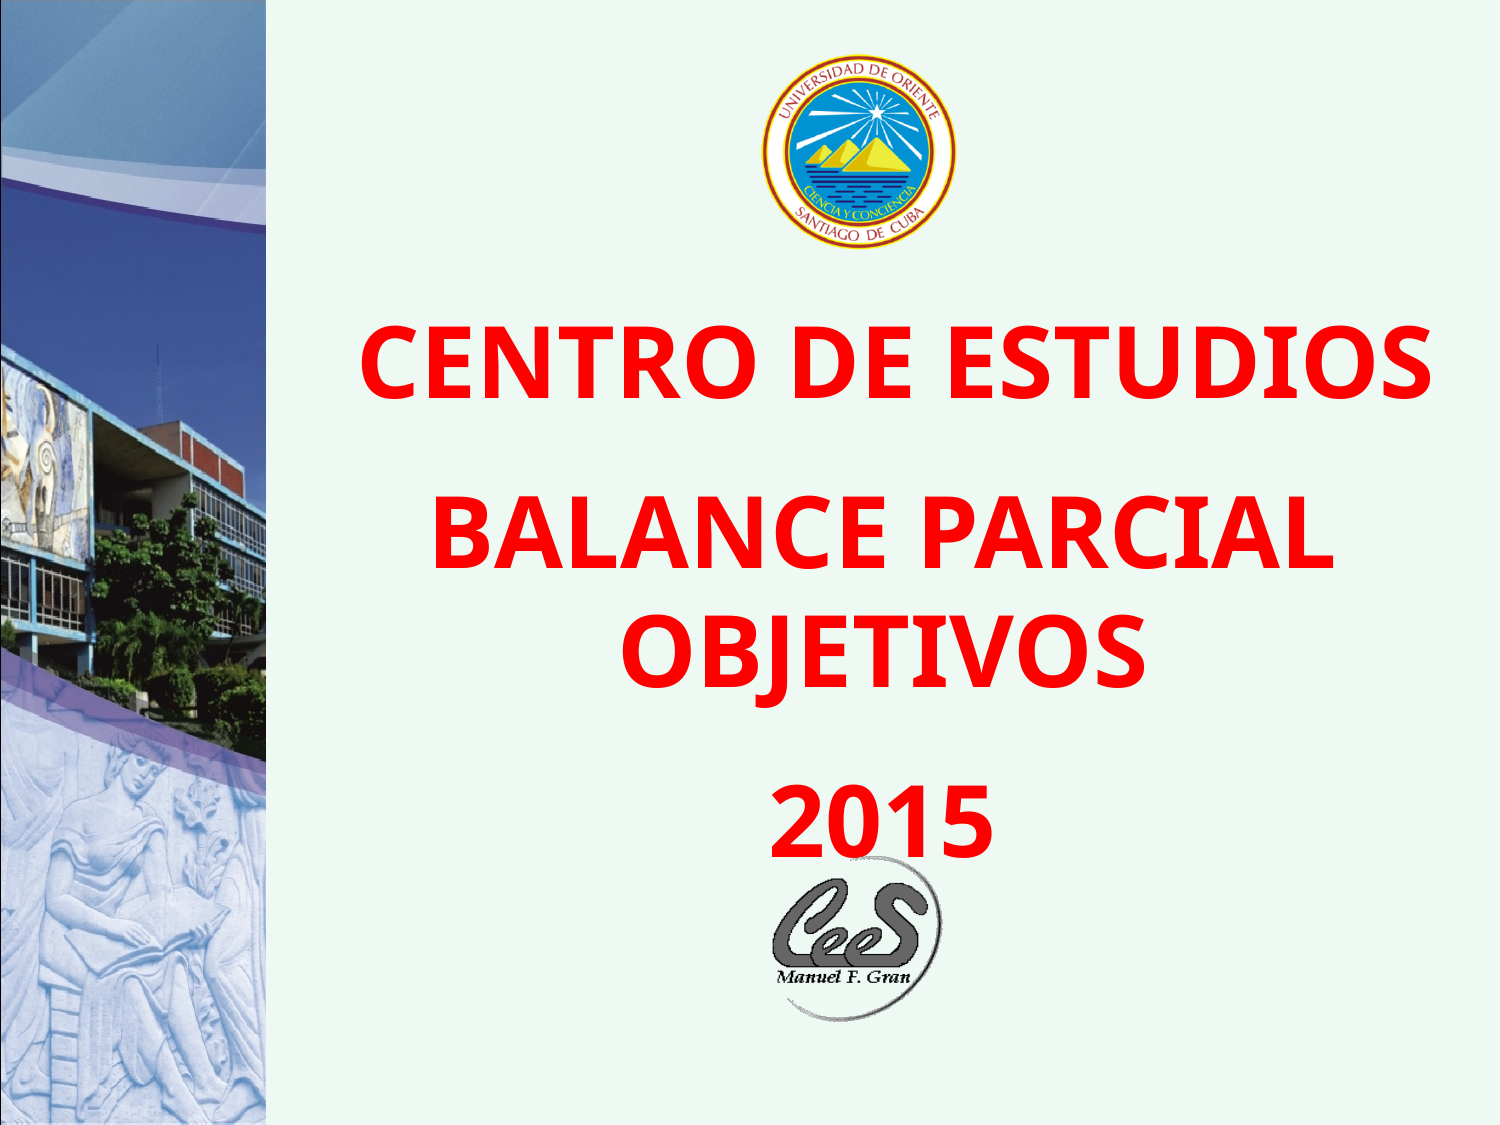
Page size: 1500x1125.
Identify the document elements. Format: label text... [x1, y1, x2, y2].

text_box CENTRO DE ESTUDIOS BALANCE PARCIAL OBJETIVOS 2015 [270, 290, 1500, 886]
picture [761, 845, 952, 1036]
picture [0, 0, 266, 1125]
picture [761, 54, 958, 251]
